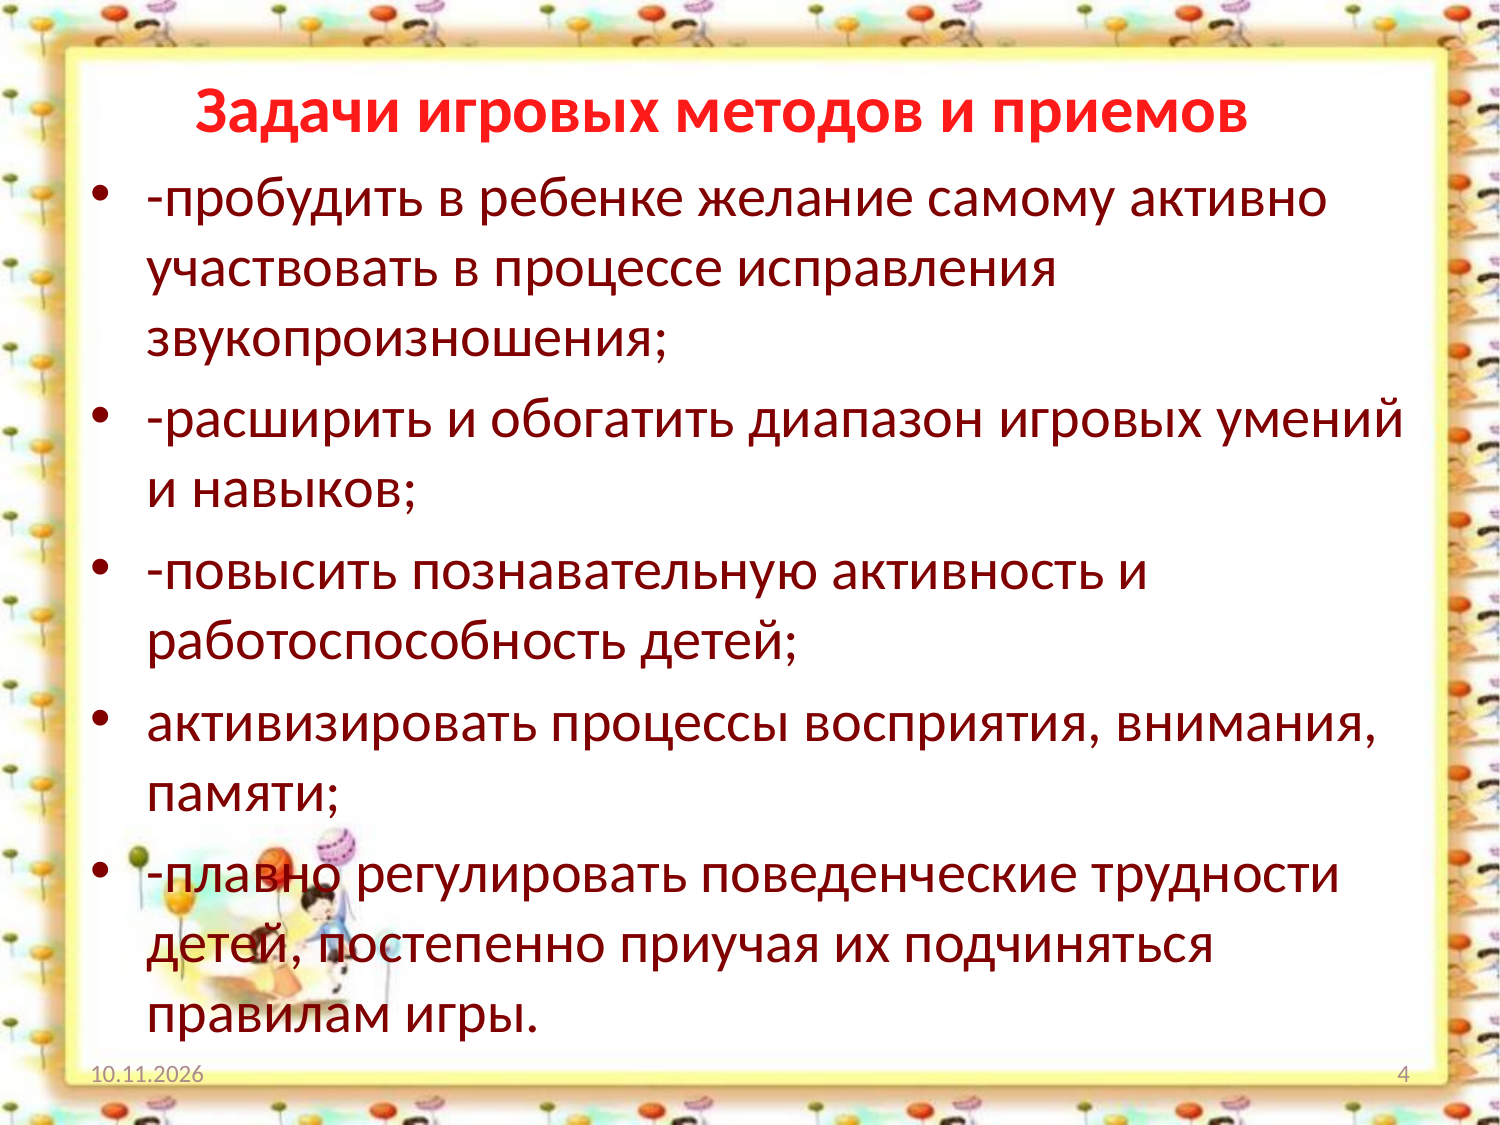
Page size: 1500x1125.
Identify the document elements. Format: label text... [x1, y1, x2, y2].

slide_number 4 [1074, 1055, 1425, 1103]
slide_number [75, 1055, 425, 1103]
picture [0, 0, 1500, 1125]
list Задачи игровых методов и приемов -пробудить в ребенке желание самому активно участвовать в процессе исправления звукопроизношения; -расширить и обогатить диапазон игровых умений и навыков; -повысить познавательную активность и работоспособность детей; активизировать процессы восприятия, внимания, памяти; -плавно регулировать поведенческие трудности детей, постепенно приучая их подчиняться правилам игры. [74, 58, 1426, 1055]
